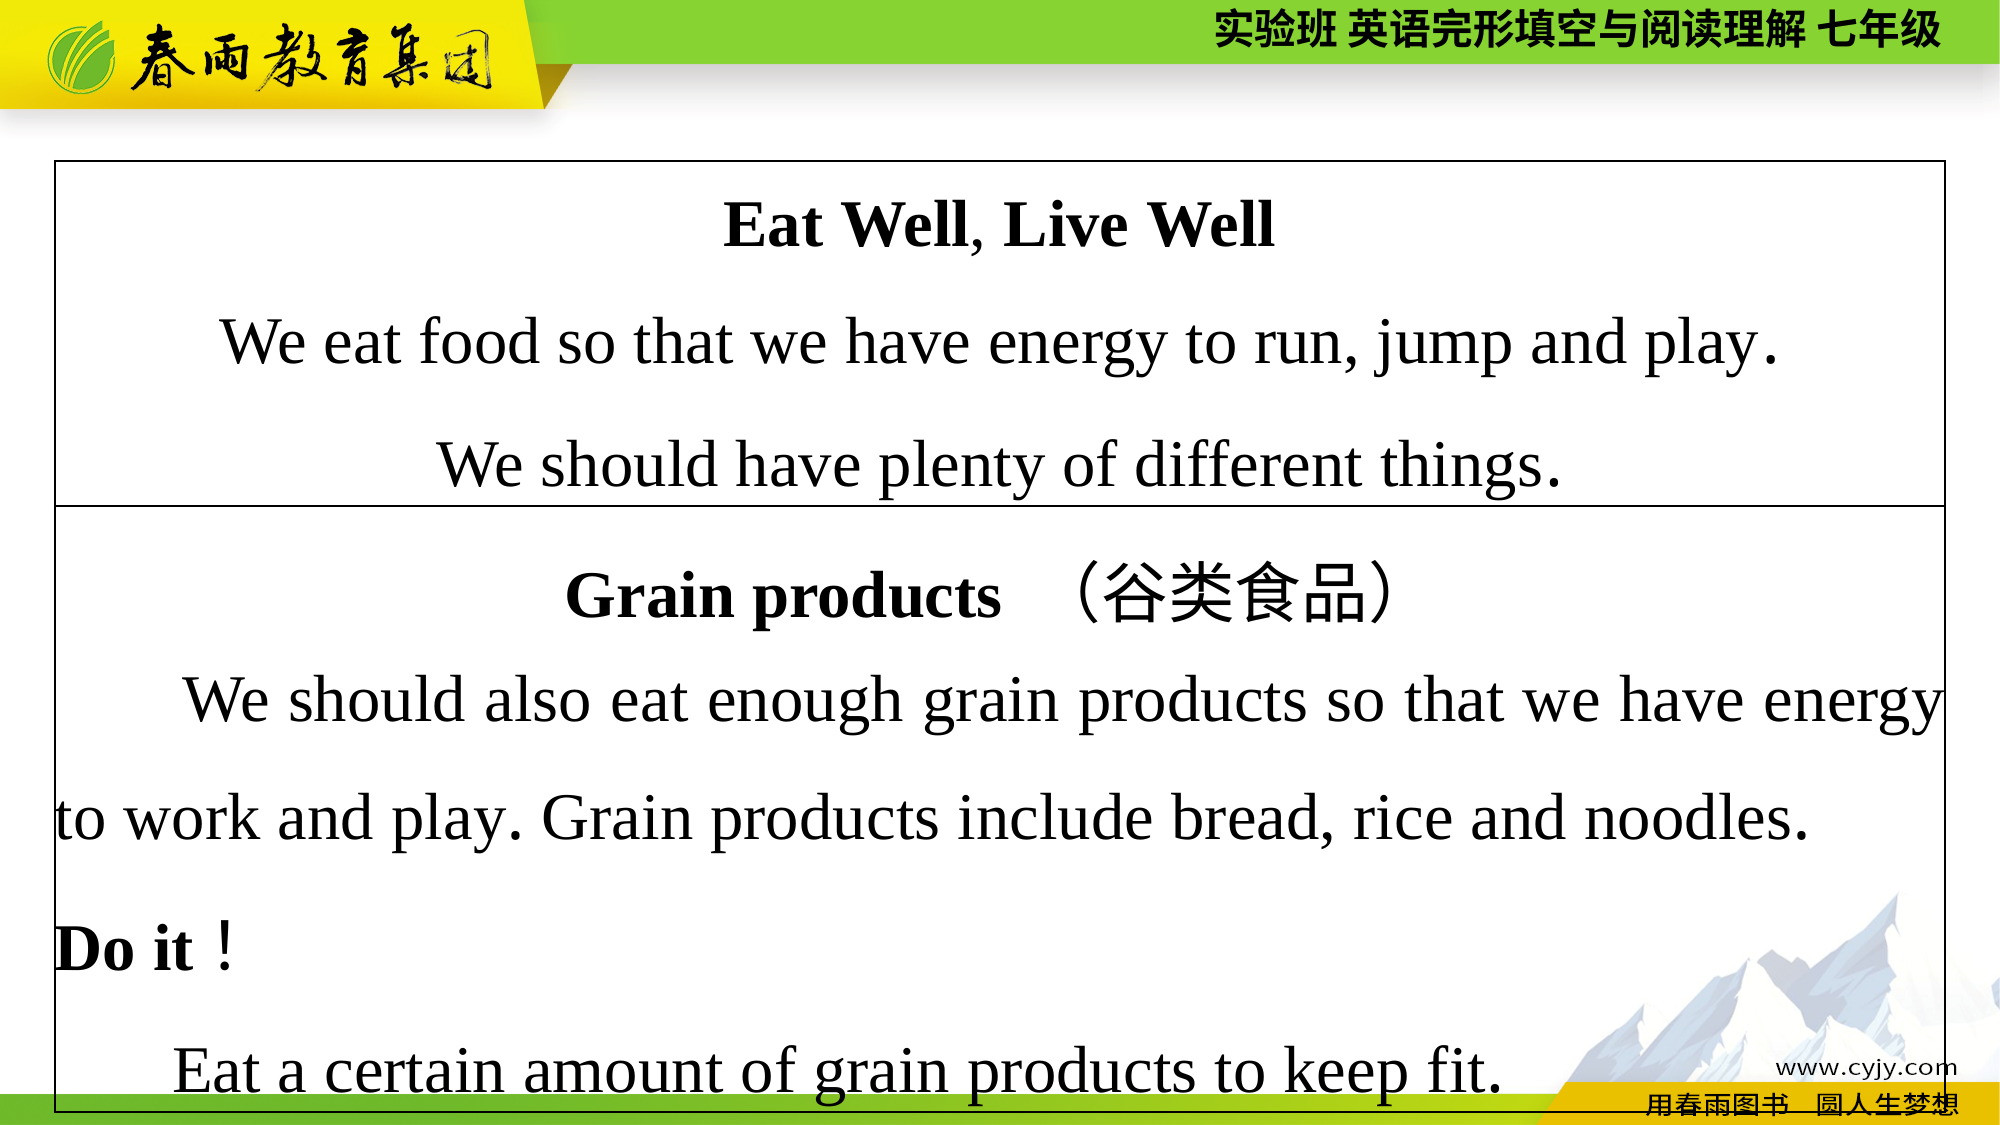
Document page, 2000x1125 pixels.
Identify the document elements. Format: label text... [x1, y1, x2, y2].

table_header Eat Well, Live Well We eat food so that we have energy to run, jump and play. We should have plenty of different things. [56, 162, 1944, 505]
table_cell Grain products （谷类食品） We should also eat enough grain products so that we have energy to work and play. Grain products include bread, rice and noodles. Do it！ Eat a certain amount of grain products to keep fit. [56, 507, 1944, 1111]
picture [0, 0, 2000, 1125]
